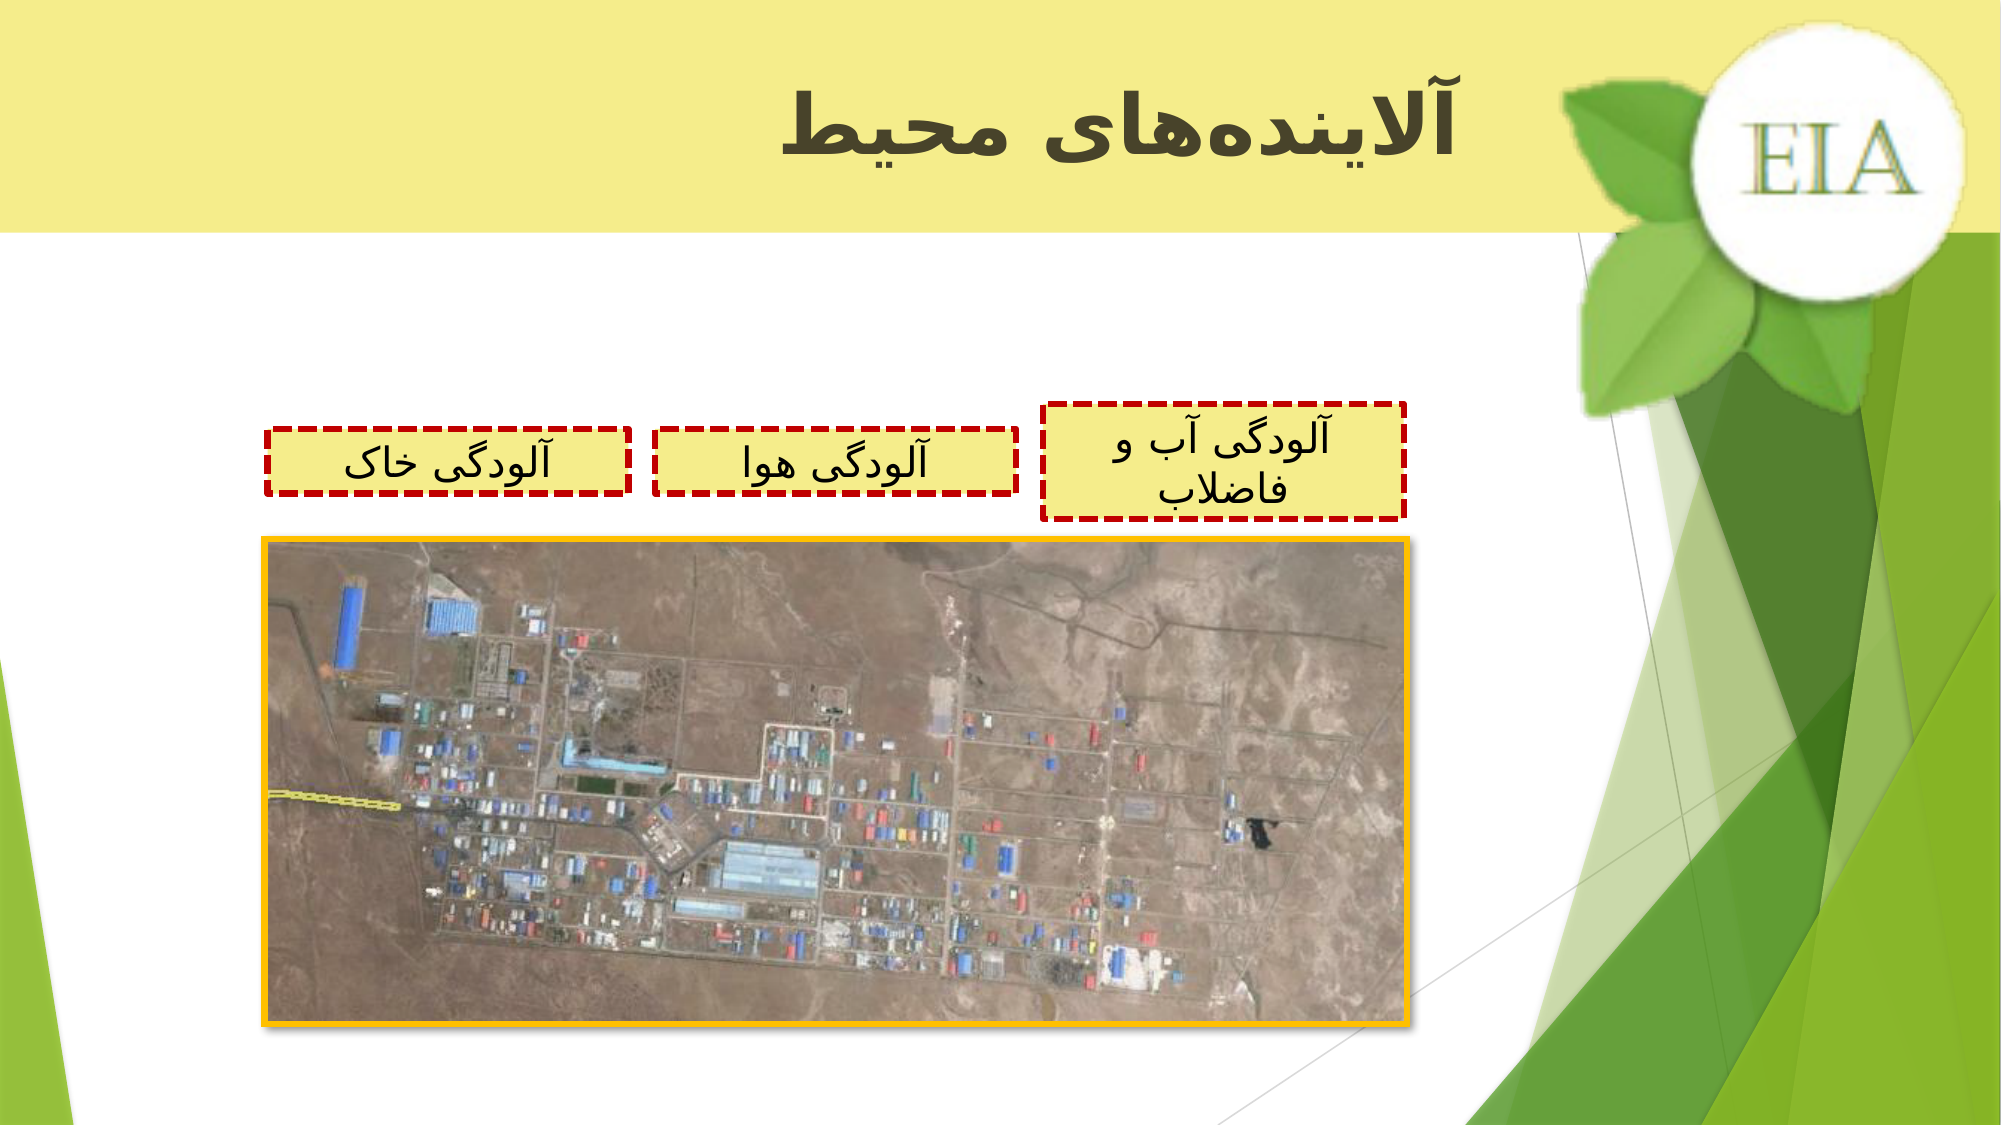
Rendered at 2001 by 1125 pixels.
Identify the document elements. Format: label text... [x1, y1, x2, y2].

text_box آلودگی آب و فاضلاب [1042, 403, 1404, 519]
text_box آلودگی خاک [267, 428, 629, 494]
text_box آلودگی هوا [655, 428, 1017, 494]
picture [1522, 15, 1982, 450]
text_box آلاینده‌های محیط [452, 63, 1475, 179]
picture [267, 541, 1405, 1022]
